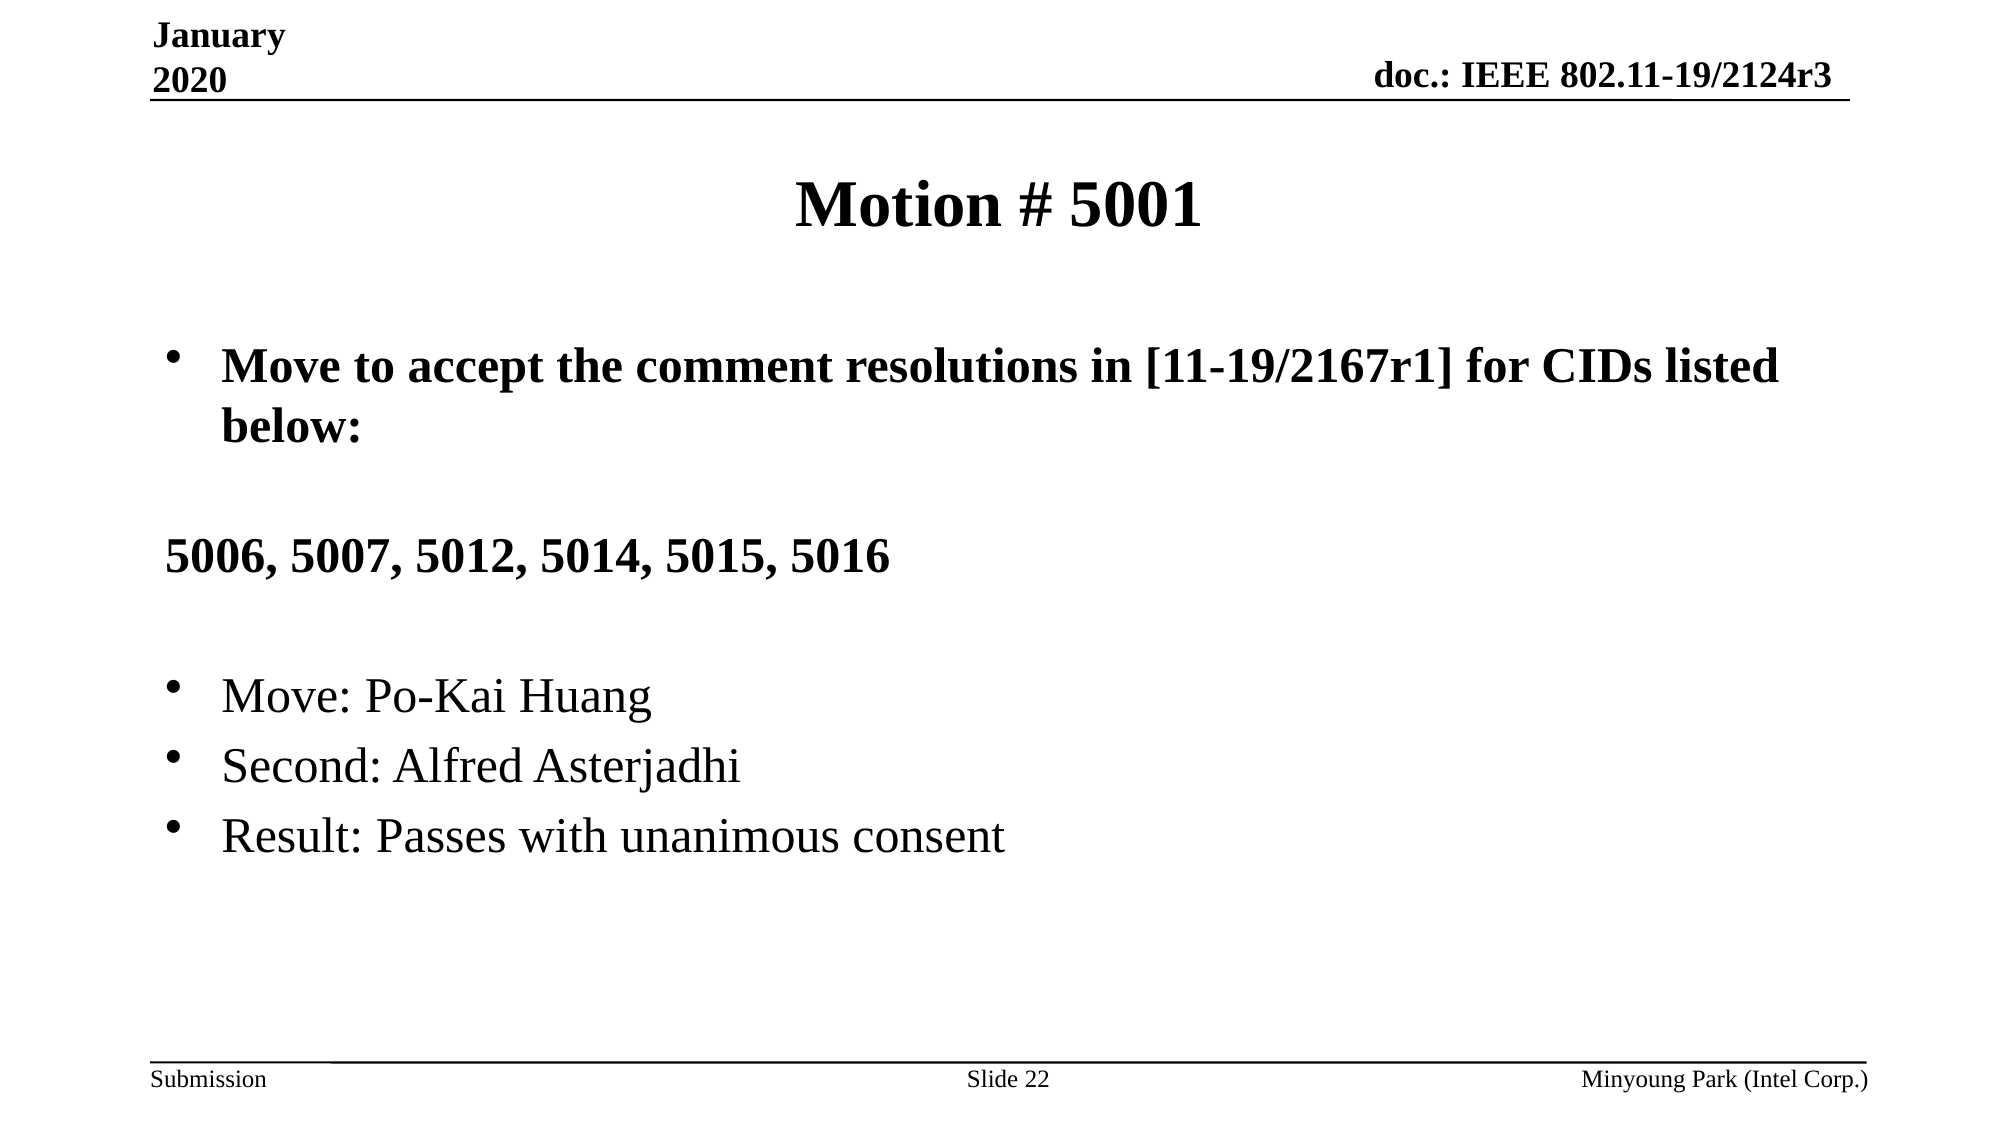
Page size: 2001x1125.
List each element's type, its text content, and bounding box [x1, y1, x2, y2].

list Move to accept the comment resolutions in [11-19/2167r1] for CIDs listed below: 5006, 5007, 5012, 5014, 5015, 5016 Move: Po-Kai Huang Second: Alfred Asterjadhi Result: Passes with unanimous consent [150, 324, 1850, 1000]
footer Minyoung Park (Intel Corp.) [1266, 1061, 1869, 1093]
title Motion # 5001 [150, 112, 1850, 288]
slide_number Slide 22 [964, 1061, 1053, 1093]
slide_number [152, 54, 347, 101]
